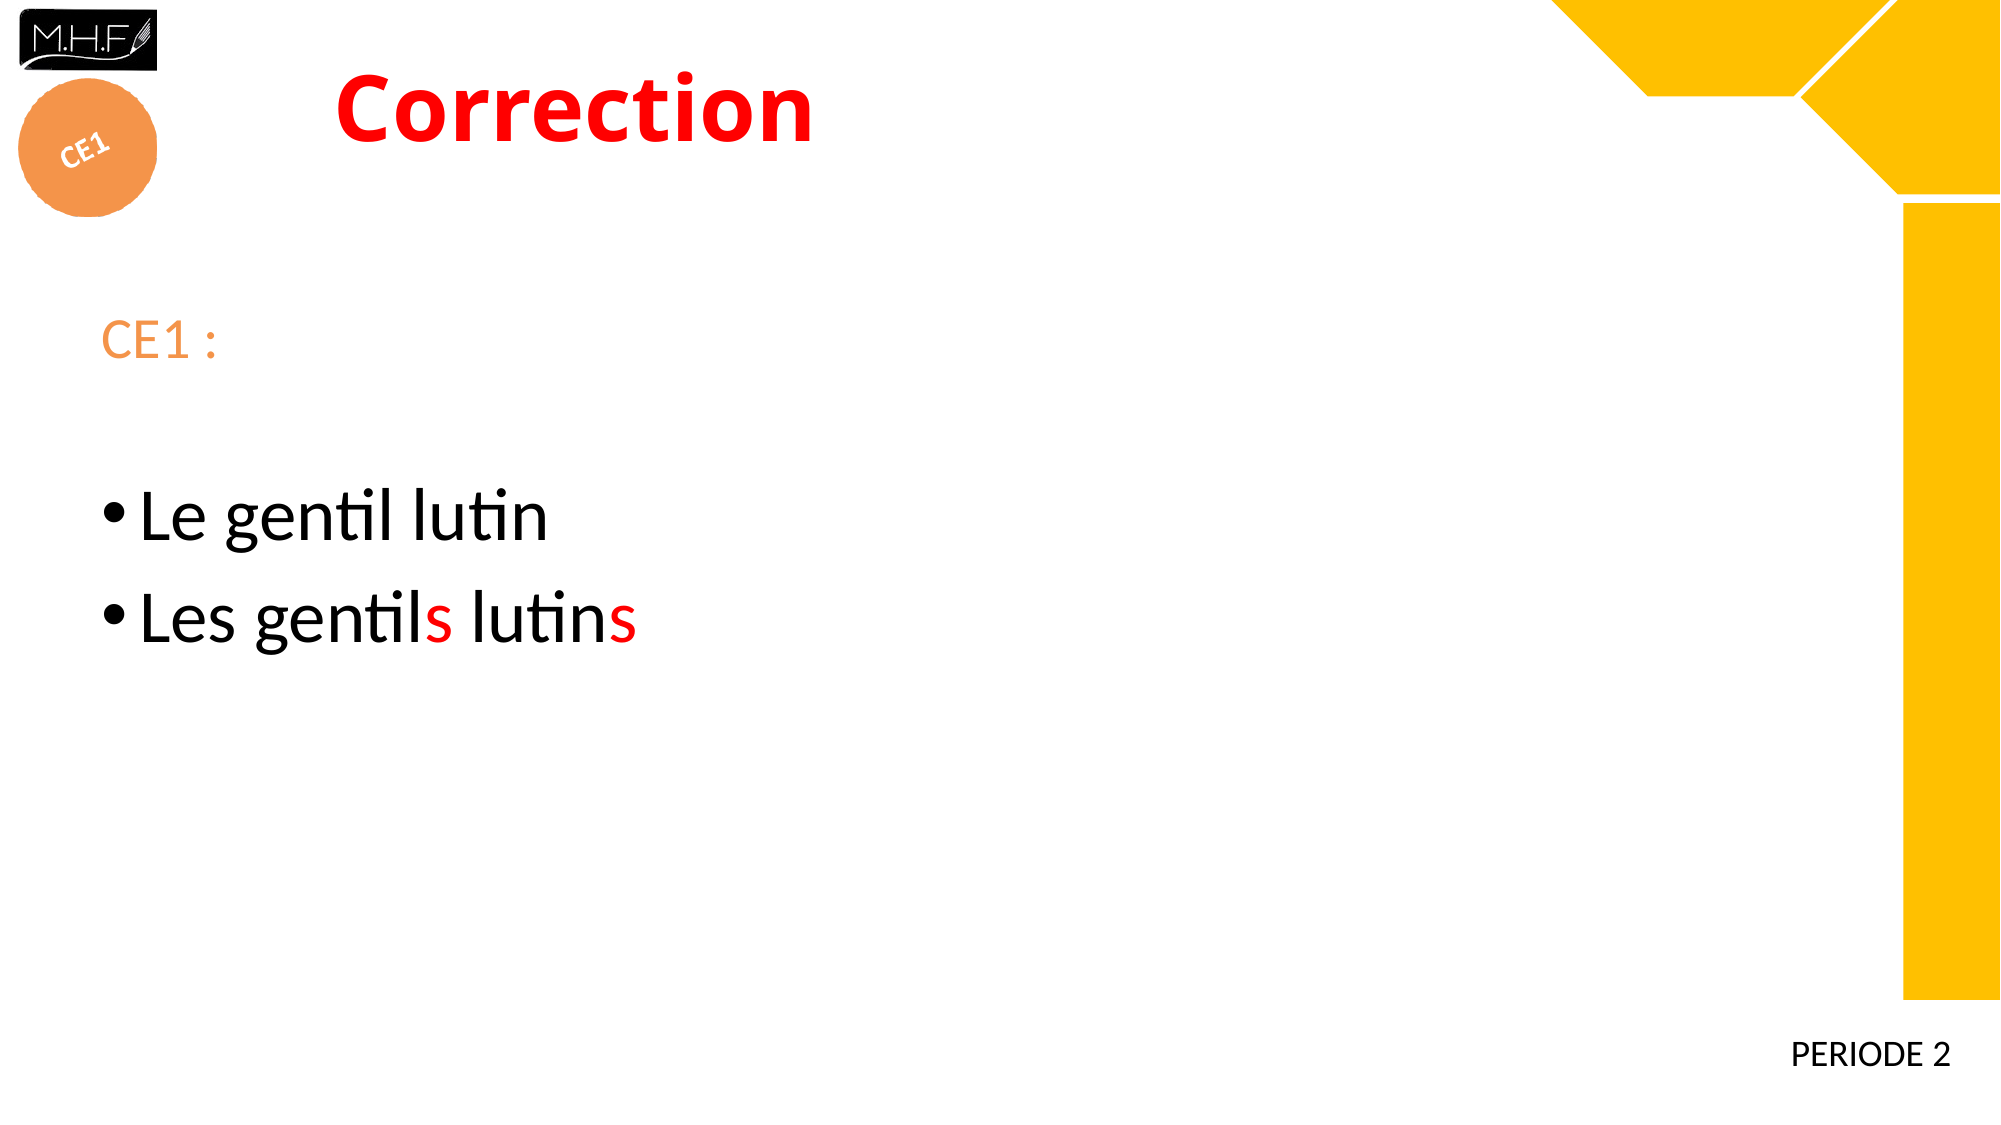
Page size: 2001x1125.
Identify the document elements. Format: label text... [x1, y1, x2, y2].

list CE1 : Le gentil lutin Les gentils lutins [86, 300, 969, 1015]
picture [16, 7, 157, 74]
picture [18, 78, 157, 218]
title Correction [318, 3, 1865, 221]
text_box [1902, 202, 2000, 1001]
text_box [1799, 0, 2000, 196]
text_box [1549, 0, 1892, 98]
text_box PERIODE 2 [1362, 1021, 1967, 1125]
